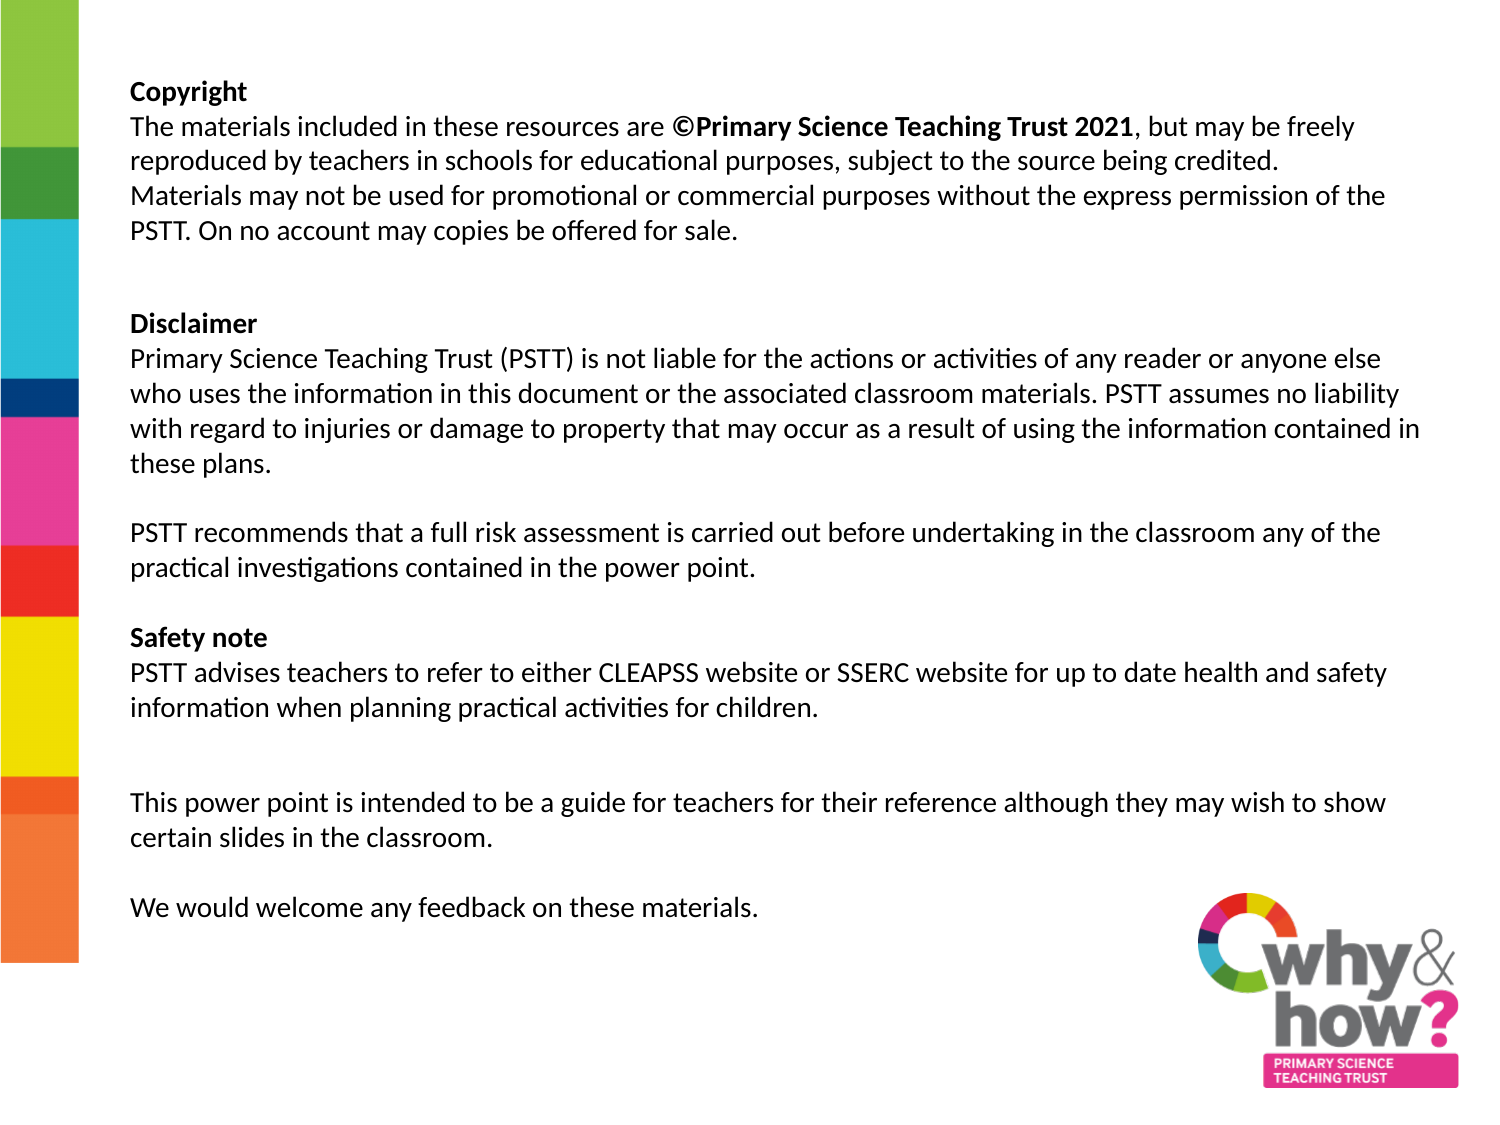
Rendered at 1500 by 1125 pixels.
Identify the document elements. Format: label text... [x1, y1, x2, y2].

text_box Disclaimer Primary Science Teaching Trust (PSTT) is not liable for the actions or activities of any reader or anyone else who uses the information in this document or the associated classroom materials. PSTT assumes no liability with regard to injuries or damage to property that may occur as a result of using the information contained in these plans. PSTT recommends that a full risk assessment is carried out before undertaking in the classroom any of the practical investigations contained in the power point. Safety note PSTT advises teachers to refer to either CLEAPSS website or SSERC website for up to date health and safety information when planning practical activities for children. [115, 296, 1442, 731]
picture [1, 0, 78, 962]
picture [1198, 893, 1459, 1088]
text_box This power point is intended to be a guide for teachers for their reference although they may wish to show certain slides in the classroom. We would welcome any feedback on these materials. [115, 776, 1442, 931]
text_box Copyright The materials included in these resources are ©Primary Science Teaching Trust 2021, but may be freely reproduced by teachers in schools for educational purposes, subject to the source being credited. Materials may not be used for promotional or commercial purposes without the express permission of the PSTT. On no account may copies be offered for sale. [115, 64, 1442, 254]
